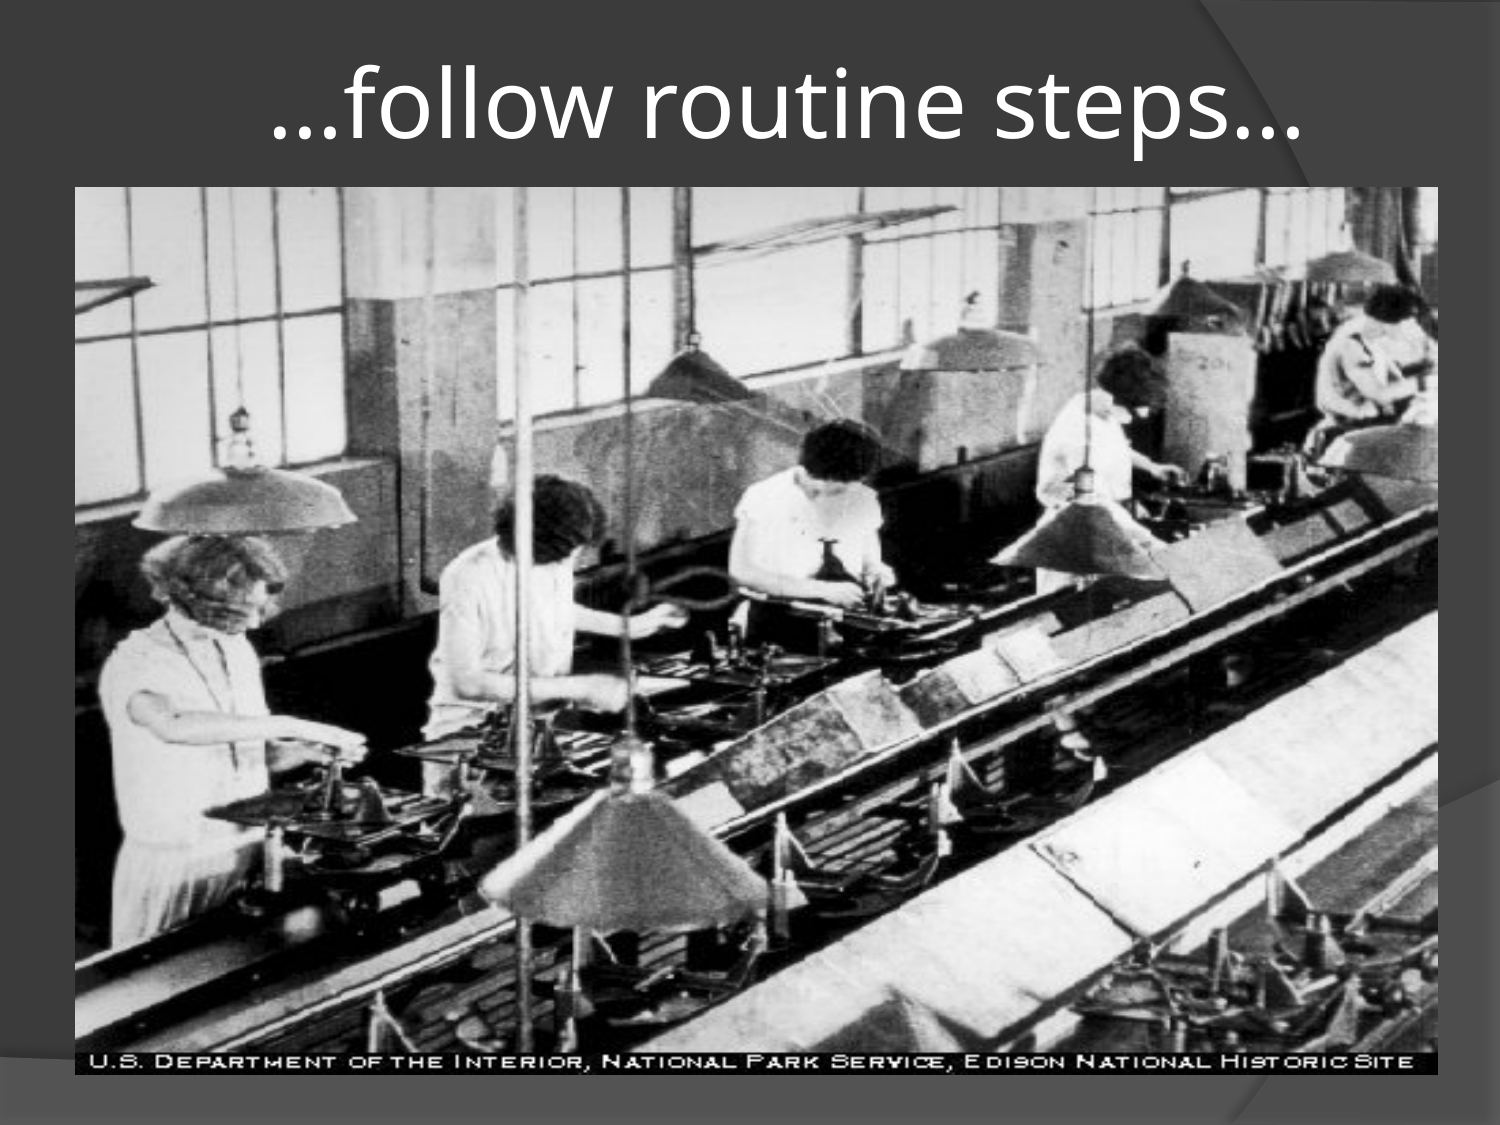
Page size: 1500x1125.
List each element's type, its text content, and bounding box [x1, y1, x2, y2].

title …follow routine steps… [125, 0, 1450, 200]
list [74, 187, 1438, 1076]
